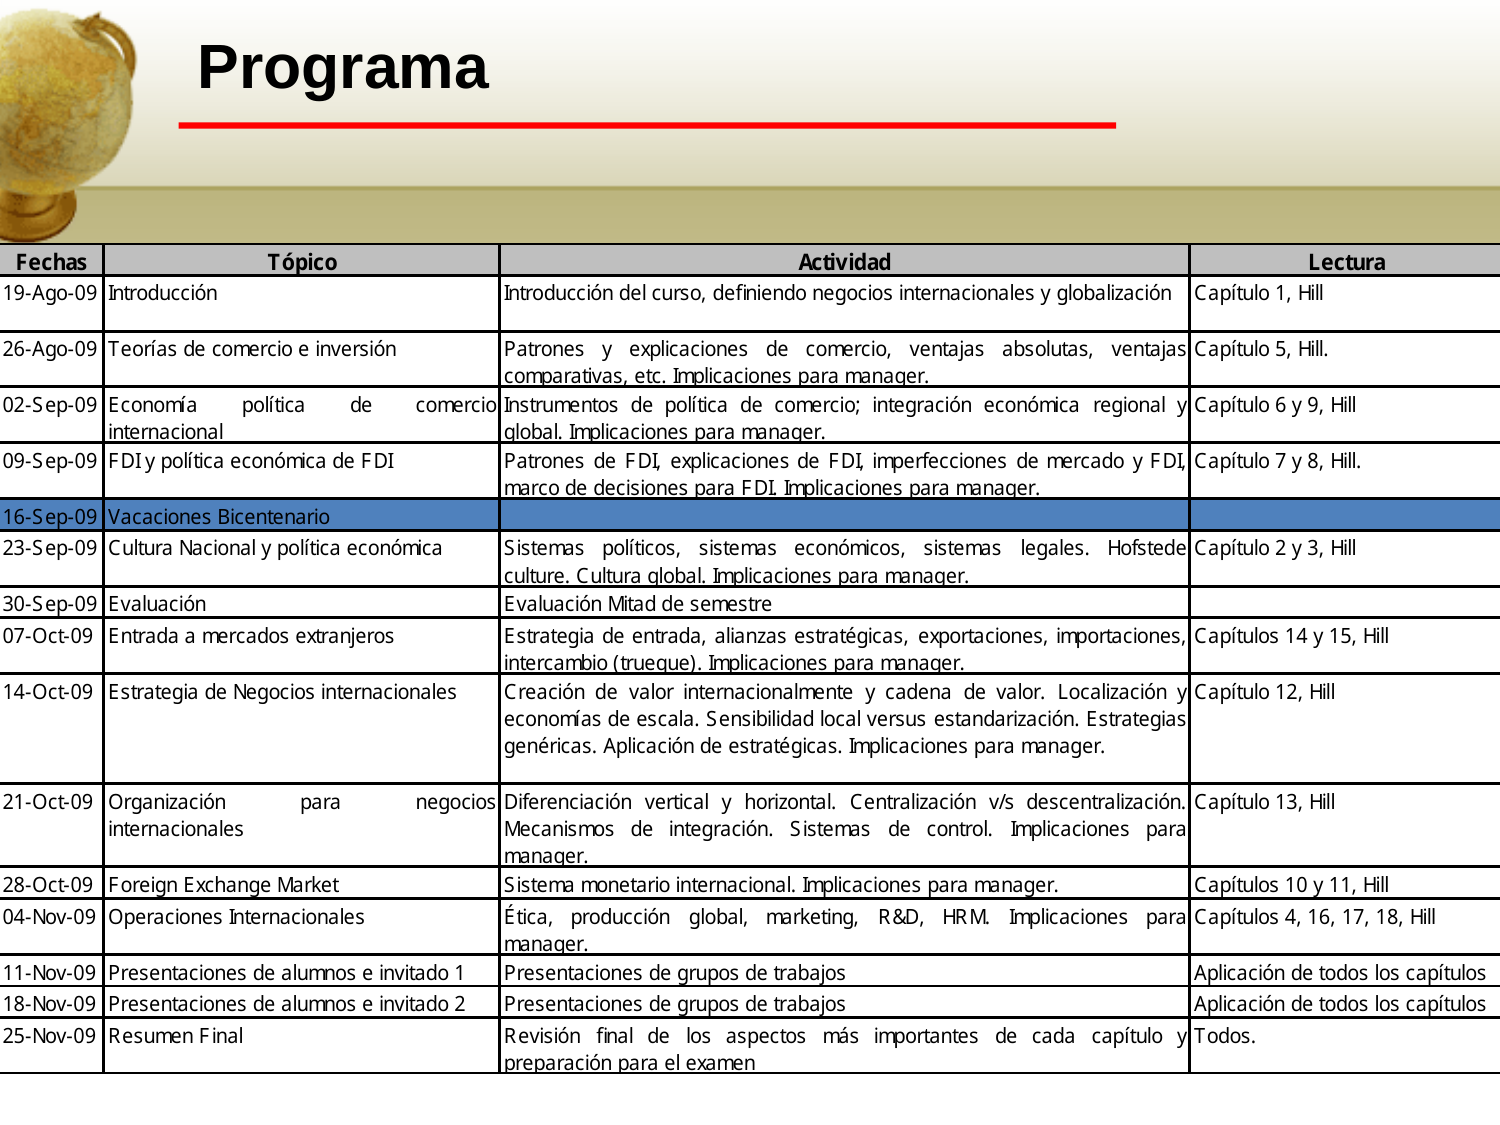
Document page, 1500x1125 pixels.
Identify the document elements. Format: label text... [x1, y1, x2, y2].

picture [0, 0, 1500, 1125]
text_box Programa [183, 19, 1105, 109]
